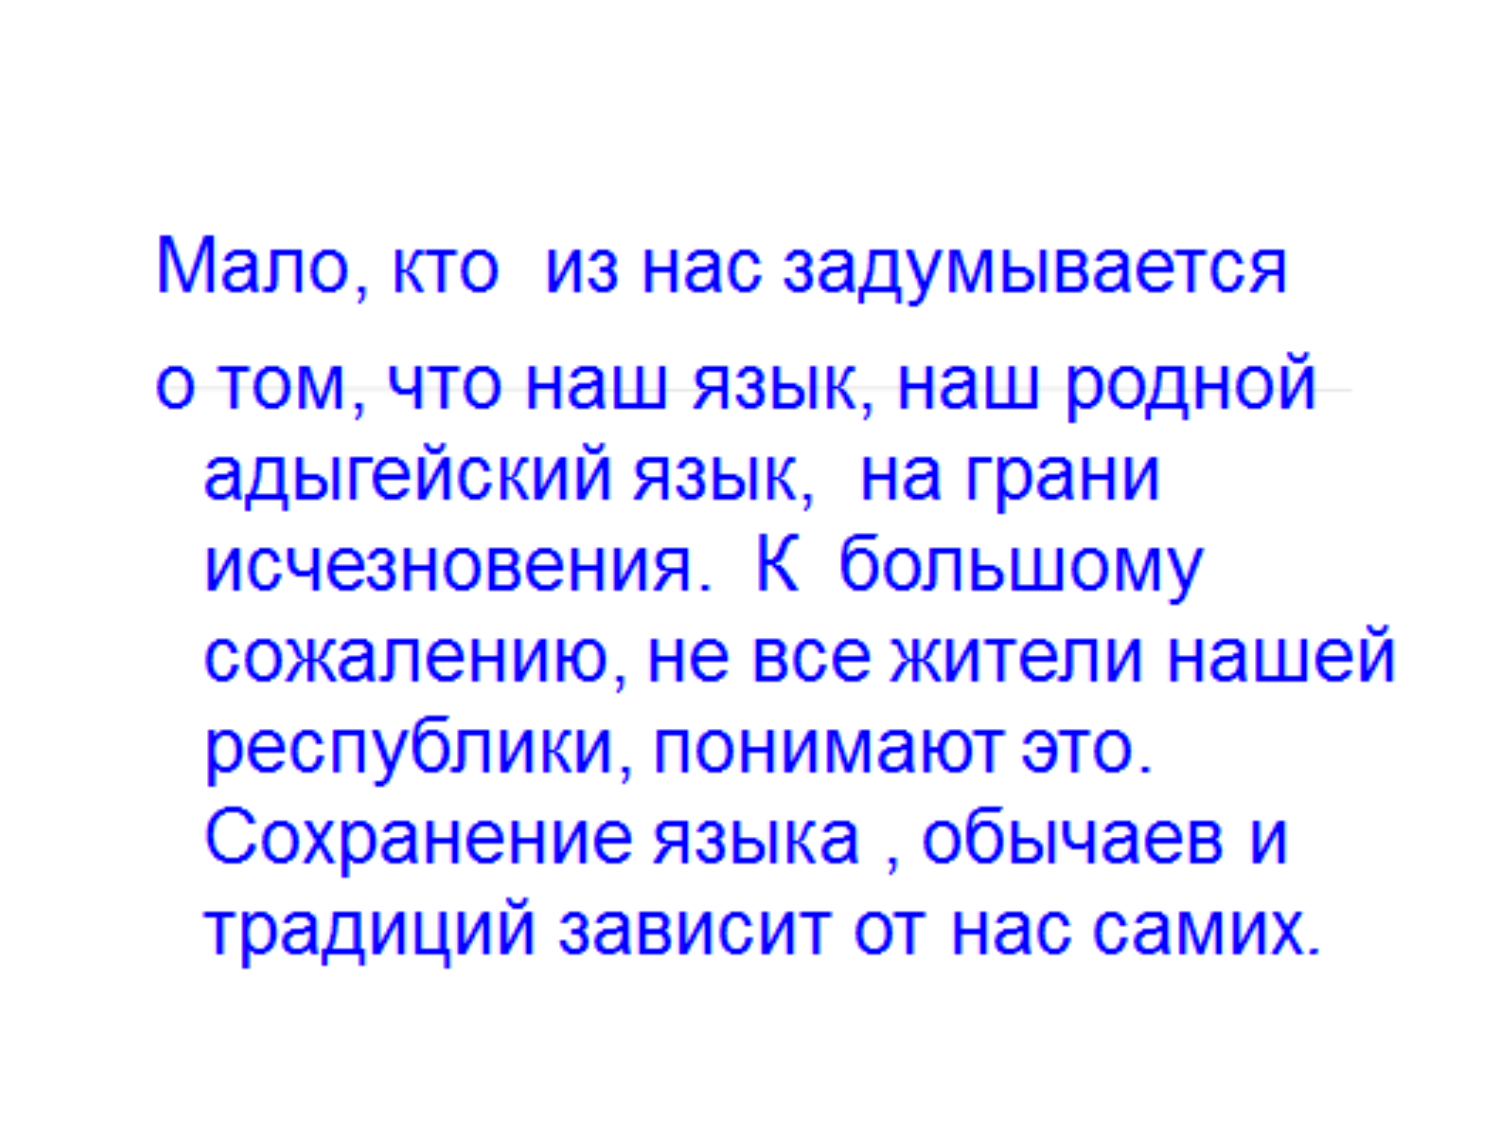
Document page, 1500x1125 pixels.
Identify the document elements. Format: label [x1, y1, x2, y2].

picture [84, 63, 1448, 1086]
